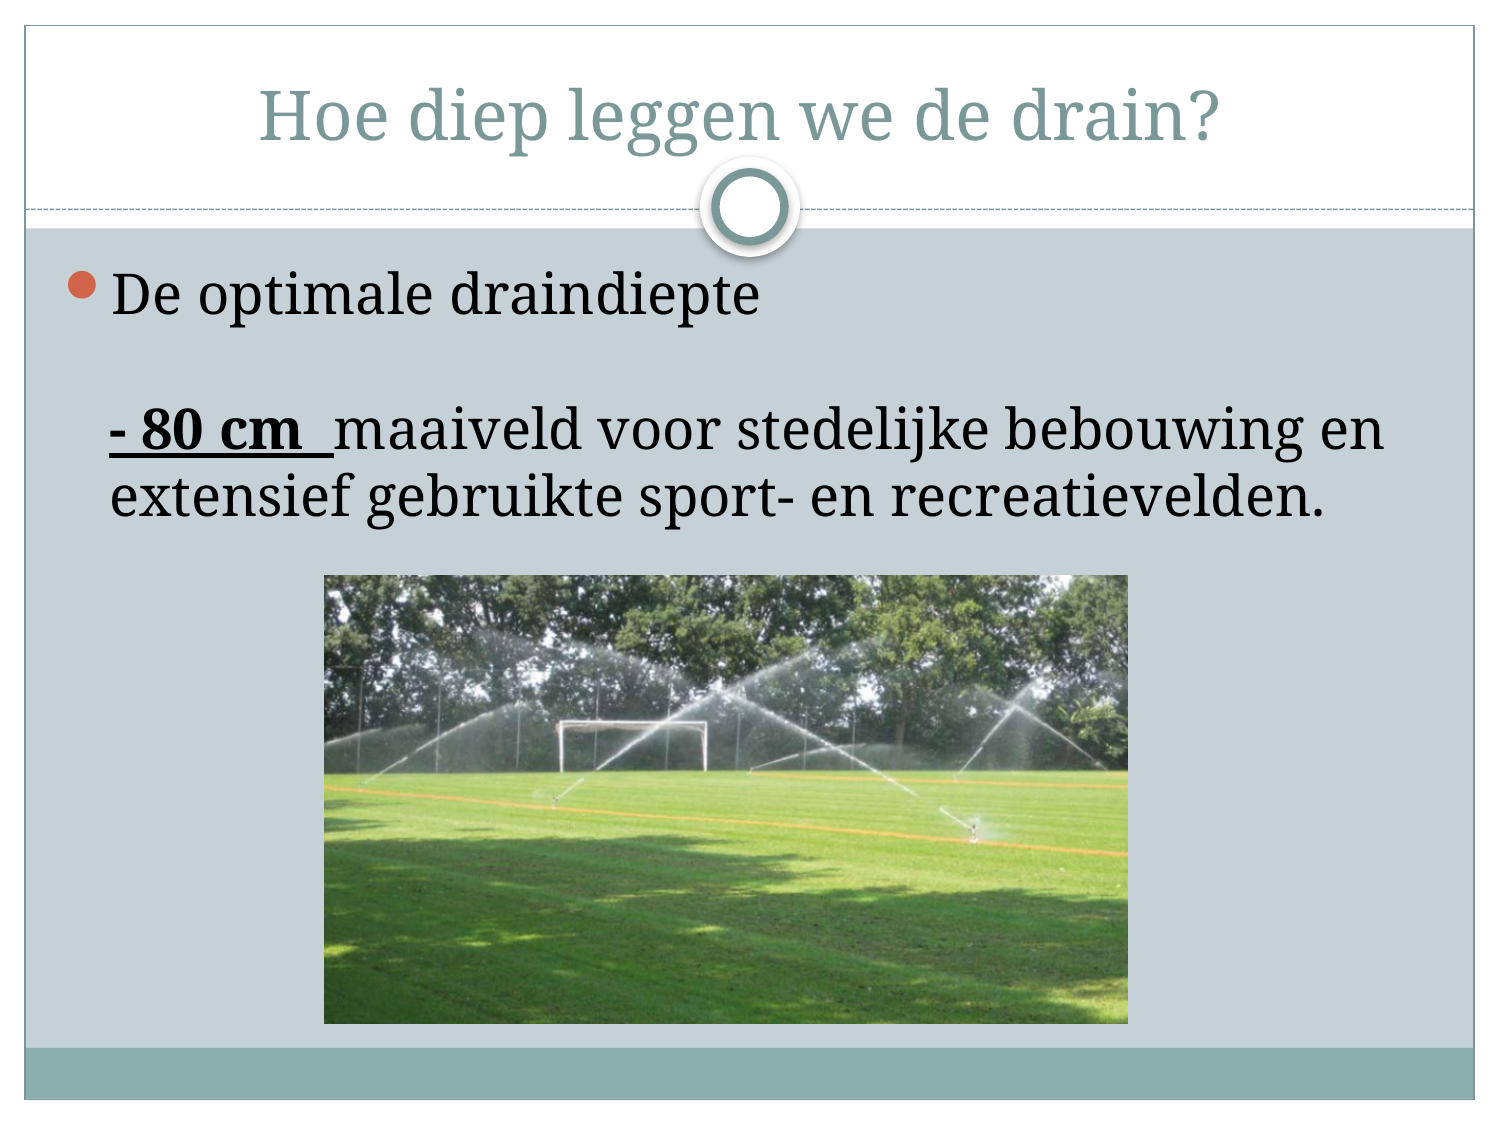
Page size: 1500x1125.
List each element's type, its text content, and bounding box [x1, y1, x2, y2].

picture [324, 574, 1129, 1024]
list De optimale draindiepte - 80 cm maaiveld voor stedelijke bebouwing en extensief gebruikte sport- en recreatievelden. [49, 250, 1445, 575]
title Hoe diep leggen we de drain? [49, 37, 1450, 162]
